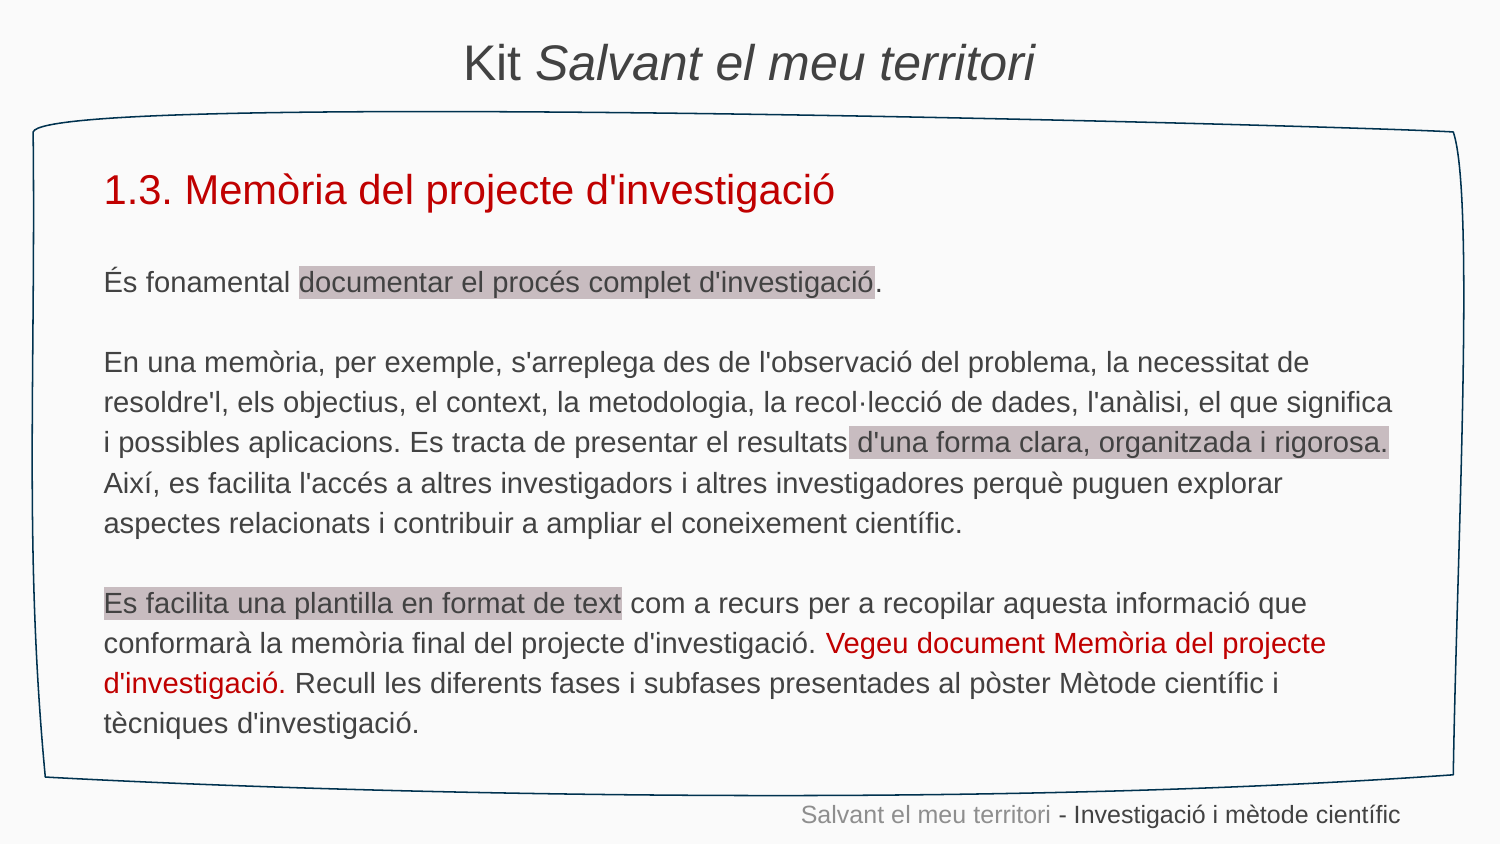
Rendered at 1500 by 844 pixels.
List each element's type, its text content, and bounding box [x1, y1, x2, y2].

text_box Salvant el meu territori - Investigació i mètode científic [88, 790, 1417, 844]
text_box Kit Salvant el meu territori [0, 20, 1499, 106]
list És fonamental documentar el procés complet d'investigació. En una memòria, per exemple, s'arreplega des de l'observació del problema, la necessitat de resoldre'l, els objectius, el context, la metodologia, la recol·lecció de dades, l'anàlisi, el que significa i possibles aplicacions. Es tracta de presentar el resultats d'una forma clara, organitzada i rigorosa. Així, es facilita l'accés a altres investigadors i altres investigadores perquè puguen explorar aspectes relacionats i contribuir a ampliar el coneixement científic. Es facilita una plantilla en format de text com a recurs per a recopilar aquesta informació que conformarà la memòria final del projecte d'investigació. Vegeu document Memòria del projecte d'investigació. Recull les diferents fases i subfases presentades al pòster Mètode científic i tècniques d'investigació. [88, 242, 1417, 747]
text_box [32, 111, 1464, 790]
text_box 1.3. Memòria del projecte d'investigació [88, 147, 1417, 234]
